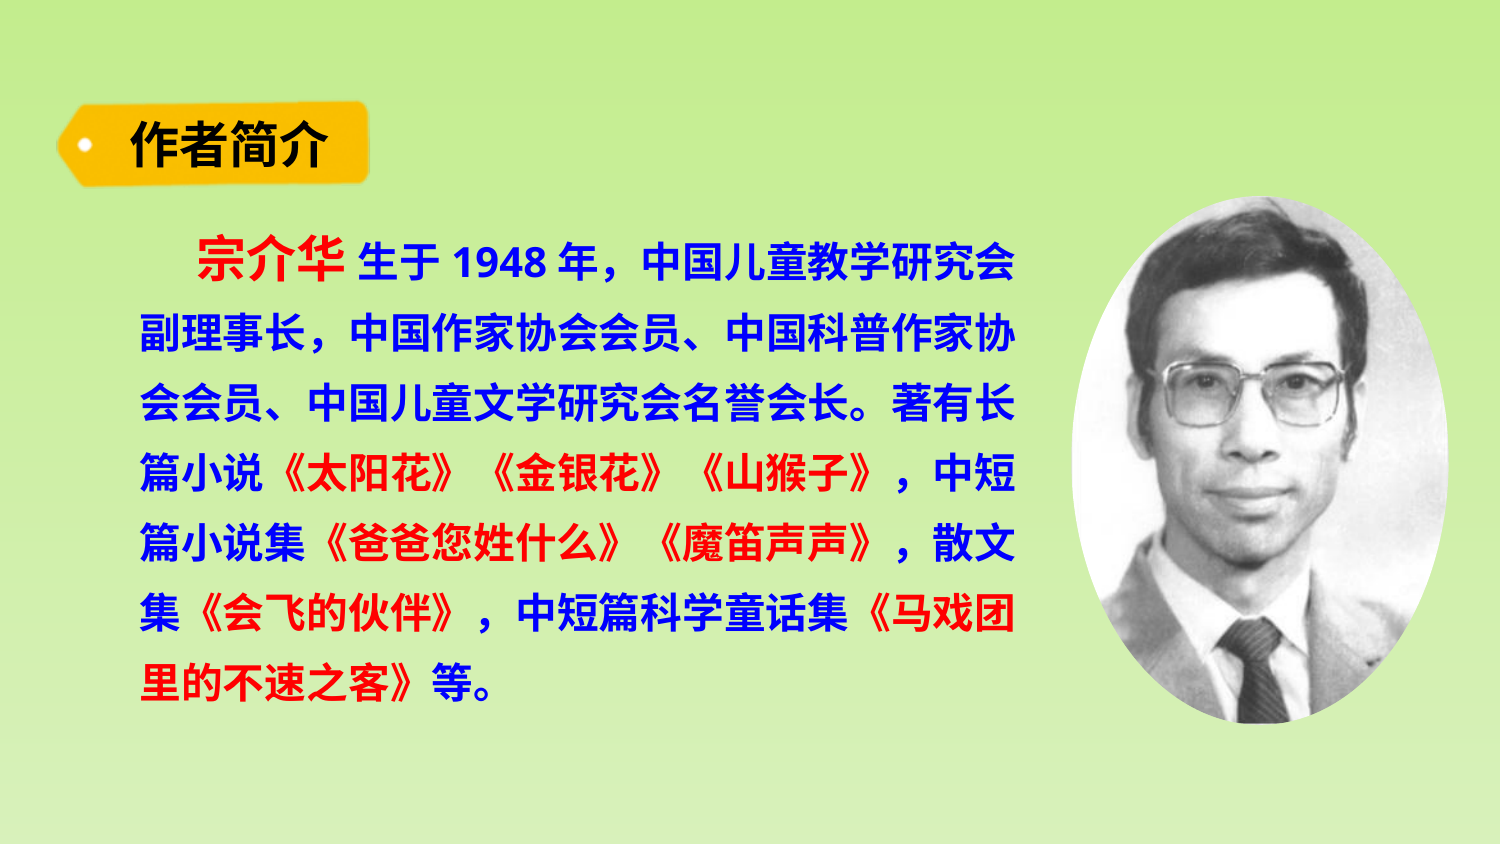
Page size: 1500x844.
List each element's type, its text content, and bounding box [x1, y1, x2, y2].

picture [1070, 195, 1449, 725]
picture [42, 96, 381, 192]
text_box 宗介华 生于1948年，中国儿童教学研究会副理事长，中国作家协会会员、中国科普作家协会会员、中国儿童文学研究会名誉会长。著有长篇小说《太阳花》《金银花》《山猴子》，中短篇小说集《爸爸您姓什么》《魔笛声声》，散文集《会飞的伙伴》，中短篇科学童话集《马戏团里的不速之客》等。 [124, 196, 1051, 715]
